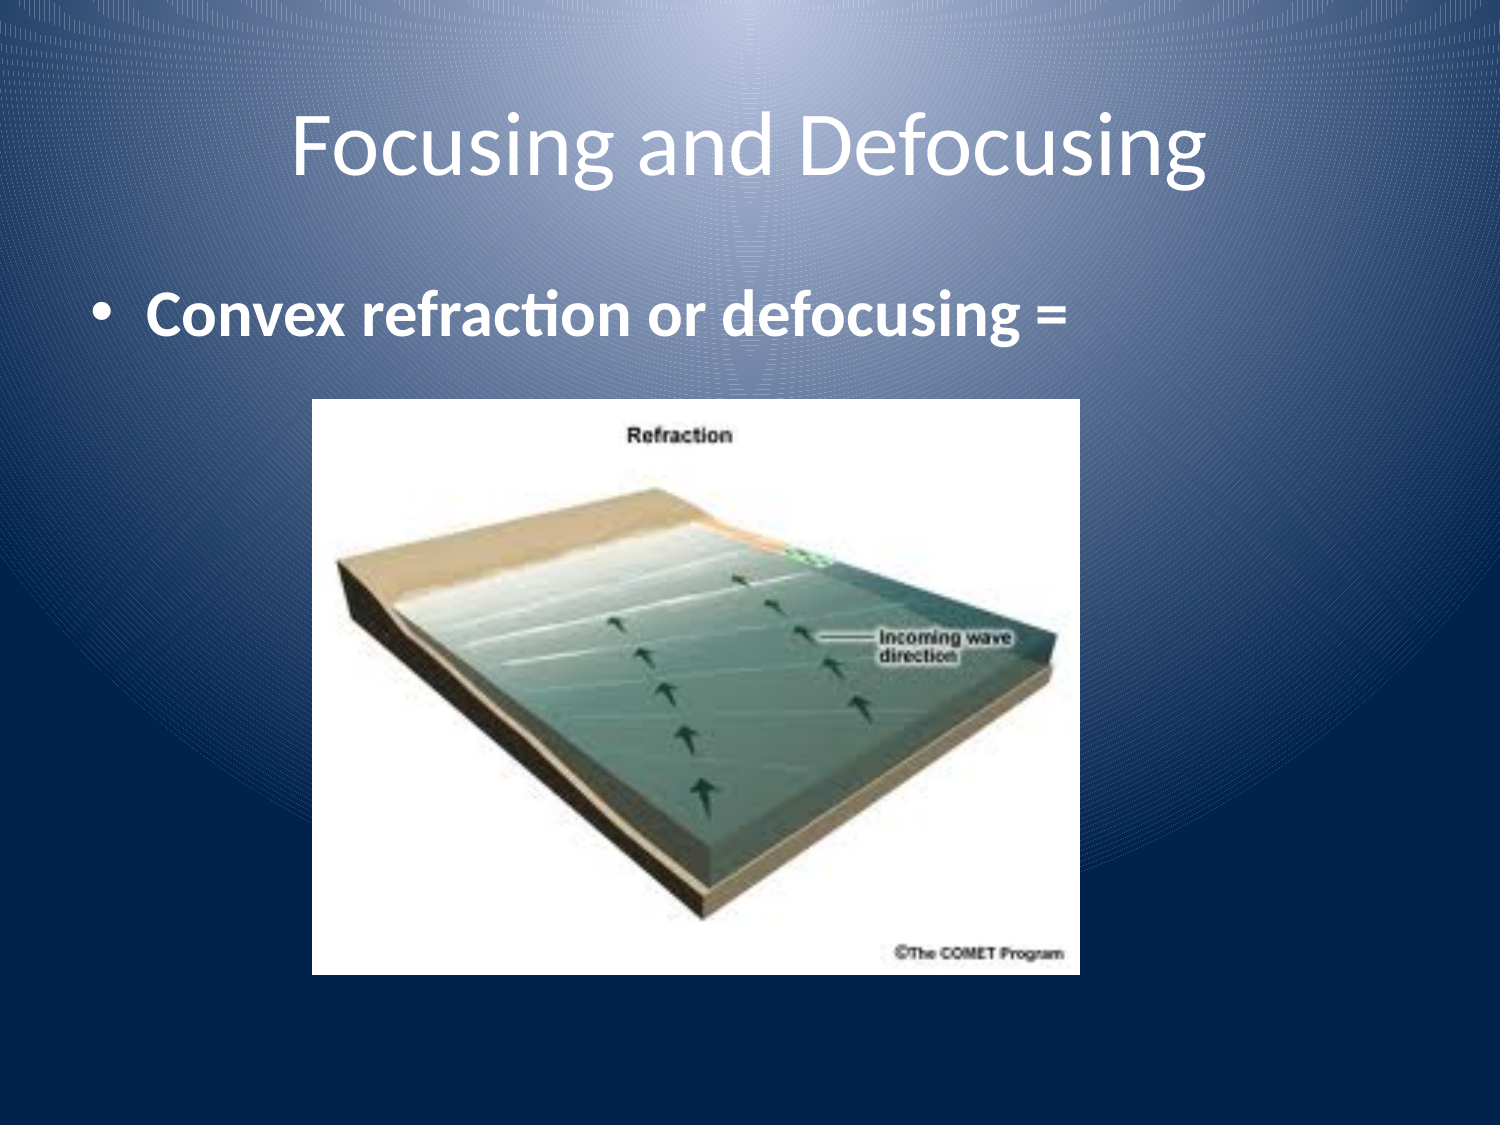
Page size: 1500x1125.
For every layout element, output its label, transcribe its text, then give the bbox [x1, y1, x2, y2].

title Focusing and Defocusing [75, 45, 1425, 233]
list Convex refraction or defocusing = [75, 262, 1425, 1005]
picture [312, 399, 1080, 975]
